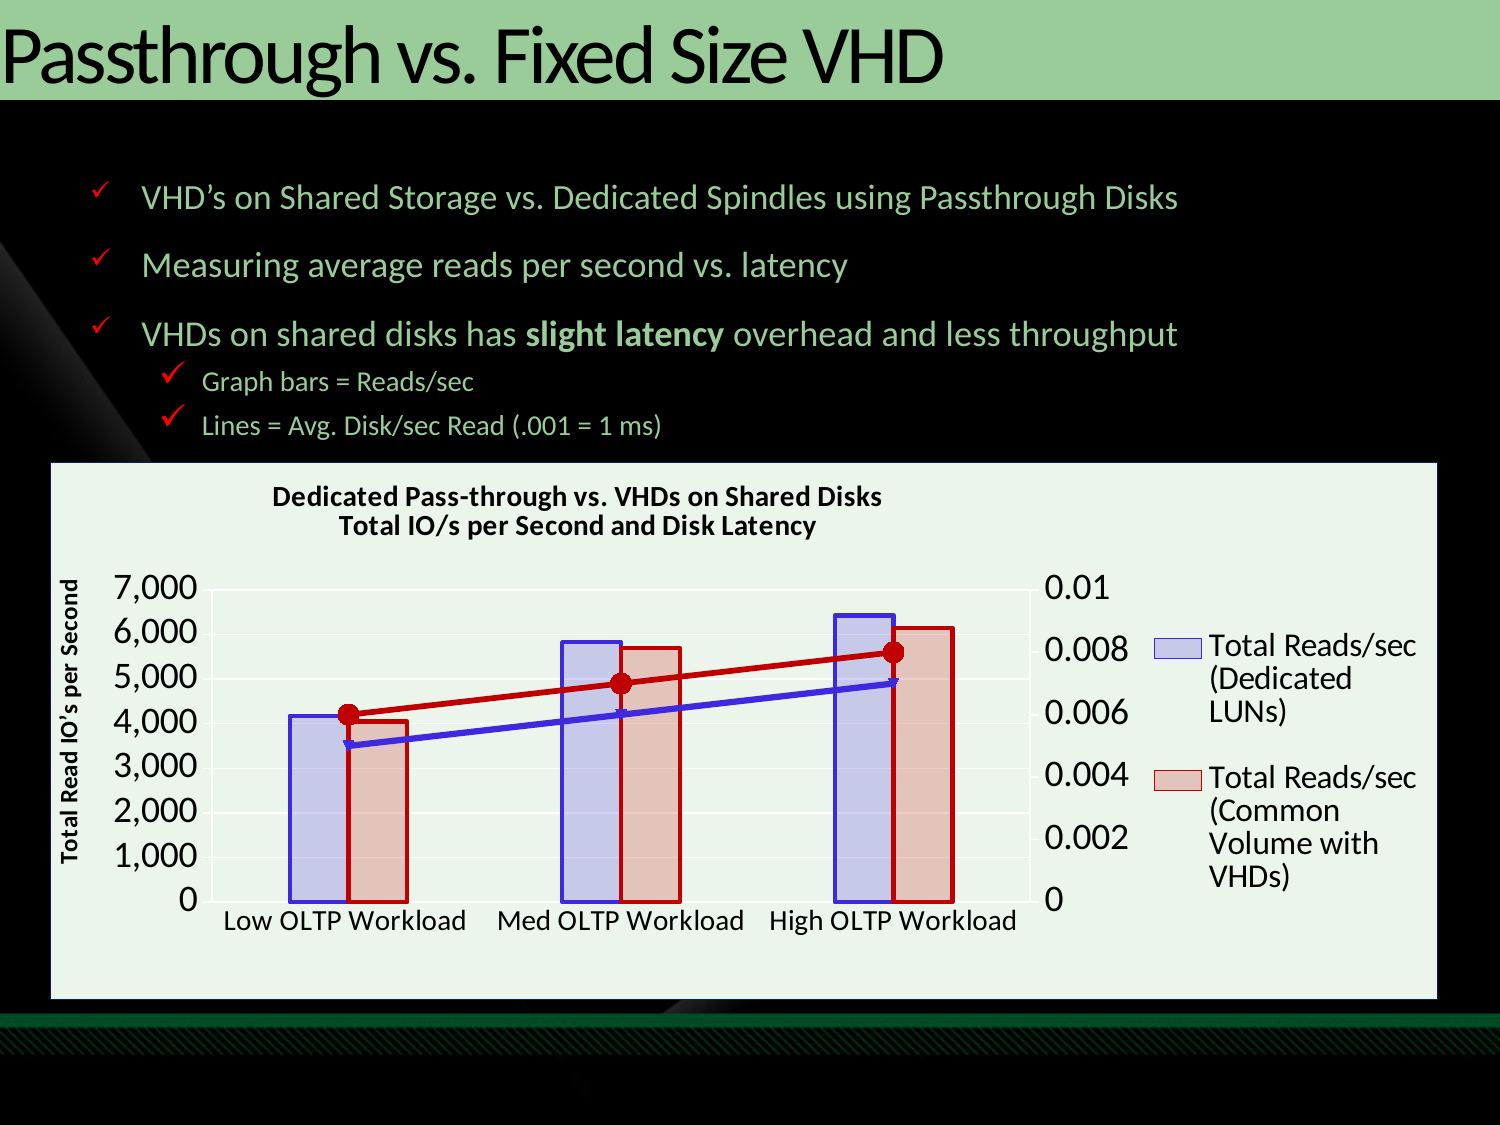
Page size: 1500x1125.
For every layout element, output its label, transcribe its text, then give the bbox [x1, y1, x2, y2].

picture [0, 100, 1500, 1125]
title Passthrough vs. Fixed Size VHD [0, 0, 1500, 100]
chart [49, 462, 1438, 1001]
text_box VHD’s on Shared Storage vs. Dedicated Spindles using Passthrough Disks Measuring average reads per second vs. latency VHDs on shared disks has slight latency overhead and less throughput Graph bars = Reads/sec Lines = Avg. Disk/sec Read (.001 = 1 ms) [74, 149, 1413, 450]
